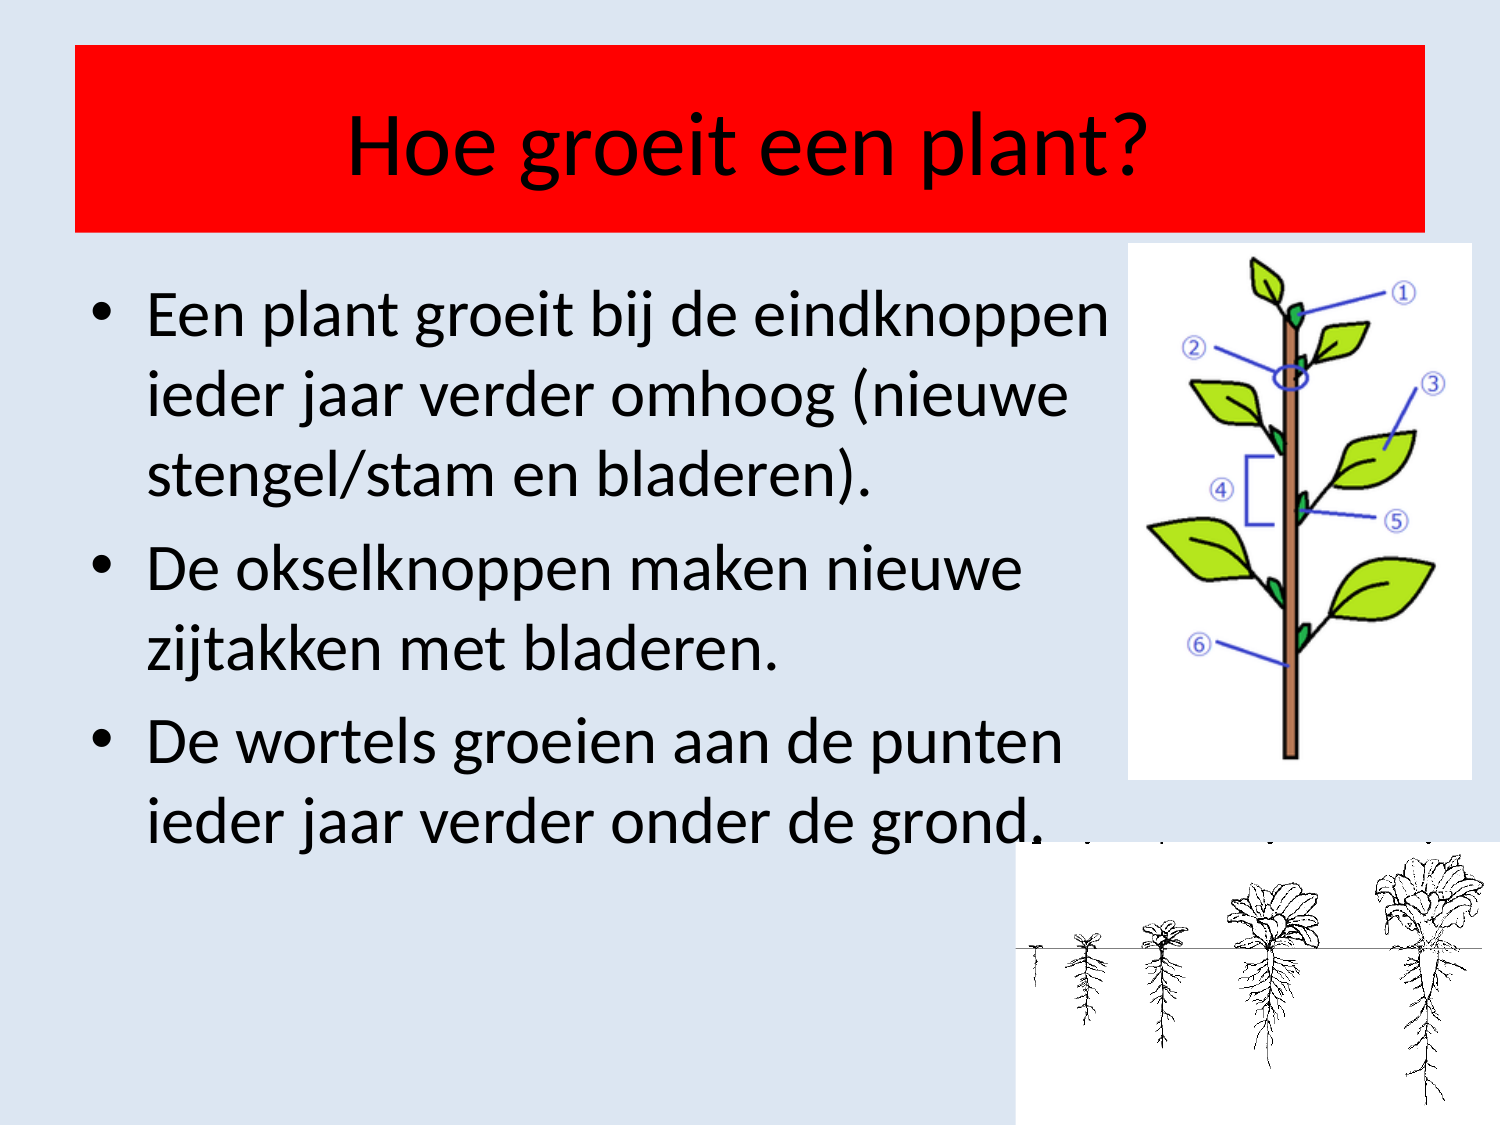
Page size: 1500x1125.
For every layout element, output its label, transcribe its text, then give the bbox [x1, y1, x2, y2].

title Hoe groeit een plant? [75, 45, 1425, 233]
picture [1127, 243, 1472, 780]
list Een plant groeit bij de eindknoppen ieder jaar verder omhoog (nieuwe stengel/stam en bladeren). De okselknoppen maken nieuwe zijtakken met bladeren. De wortels groeien aan de punten ieder jaar verder onder de grond. [75, 262, 1176, 1005]
picture [1015, 842, 1500, 1125]
